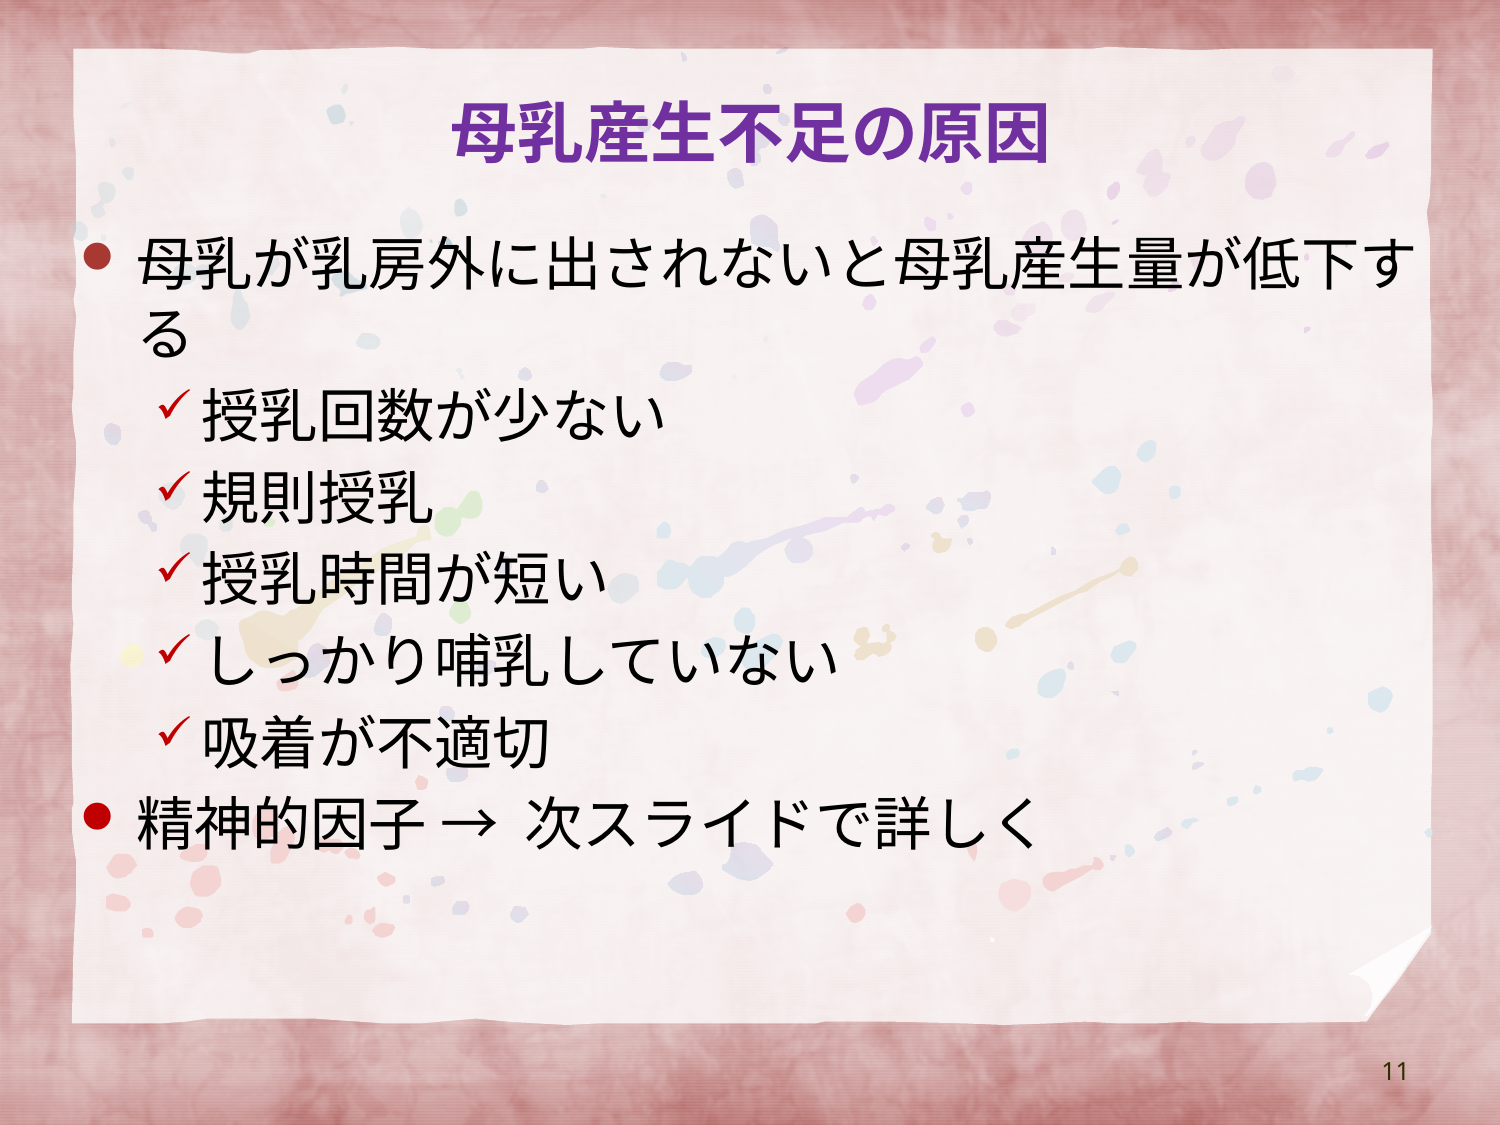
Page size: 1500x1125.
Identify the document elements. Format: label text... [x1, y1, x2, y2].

list 母乳が乳房外に出されないと母乳産生量が低下する 授乳回数が少ない 規則授乳 授乳時間が短い しっかり哺乳していない 吸着が不適切 精神的因子 → 次スライドで詳しく [64, 219, 1436, 1022]
slide_number 11 [1074, 1042, 1425, 1103]
title 母乳産生不足の原因 [147, 77, 1355, 184]
